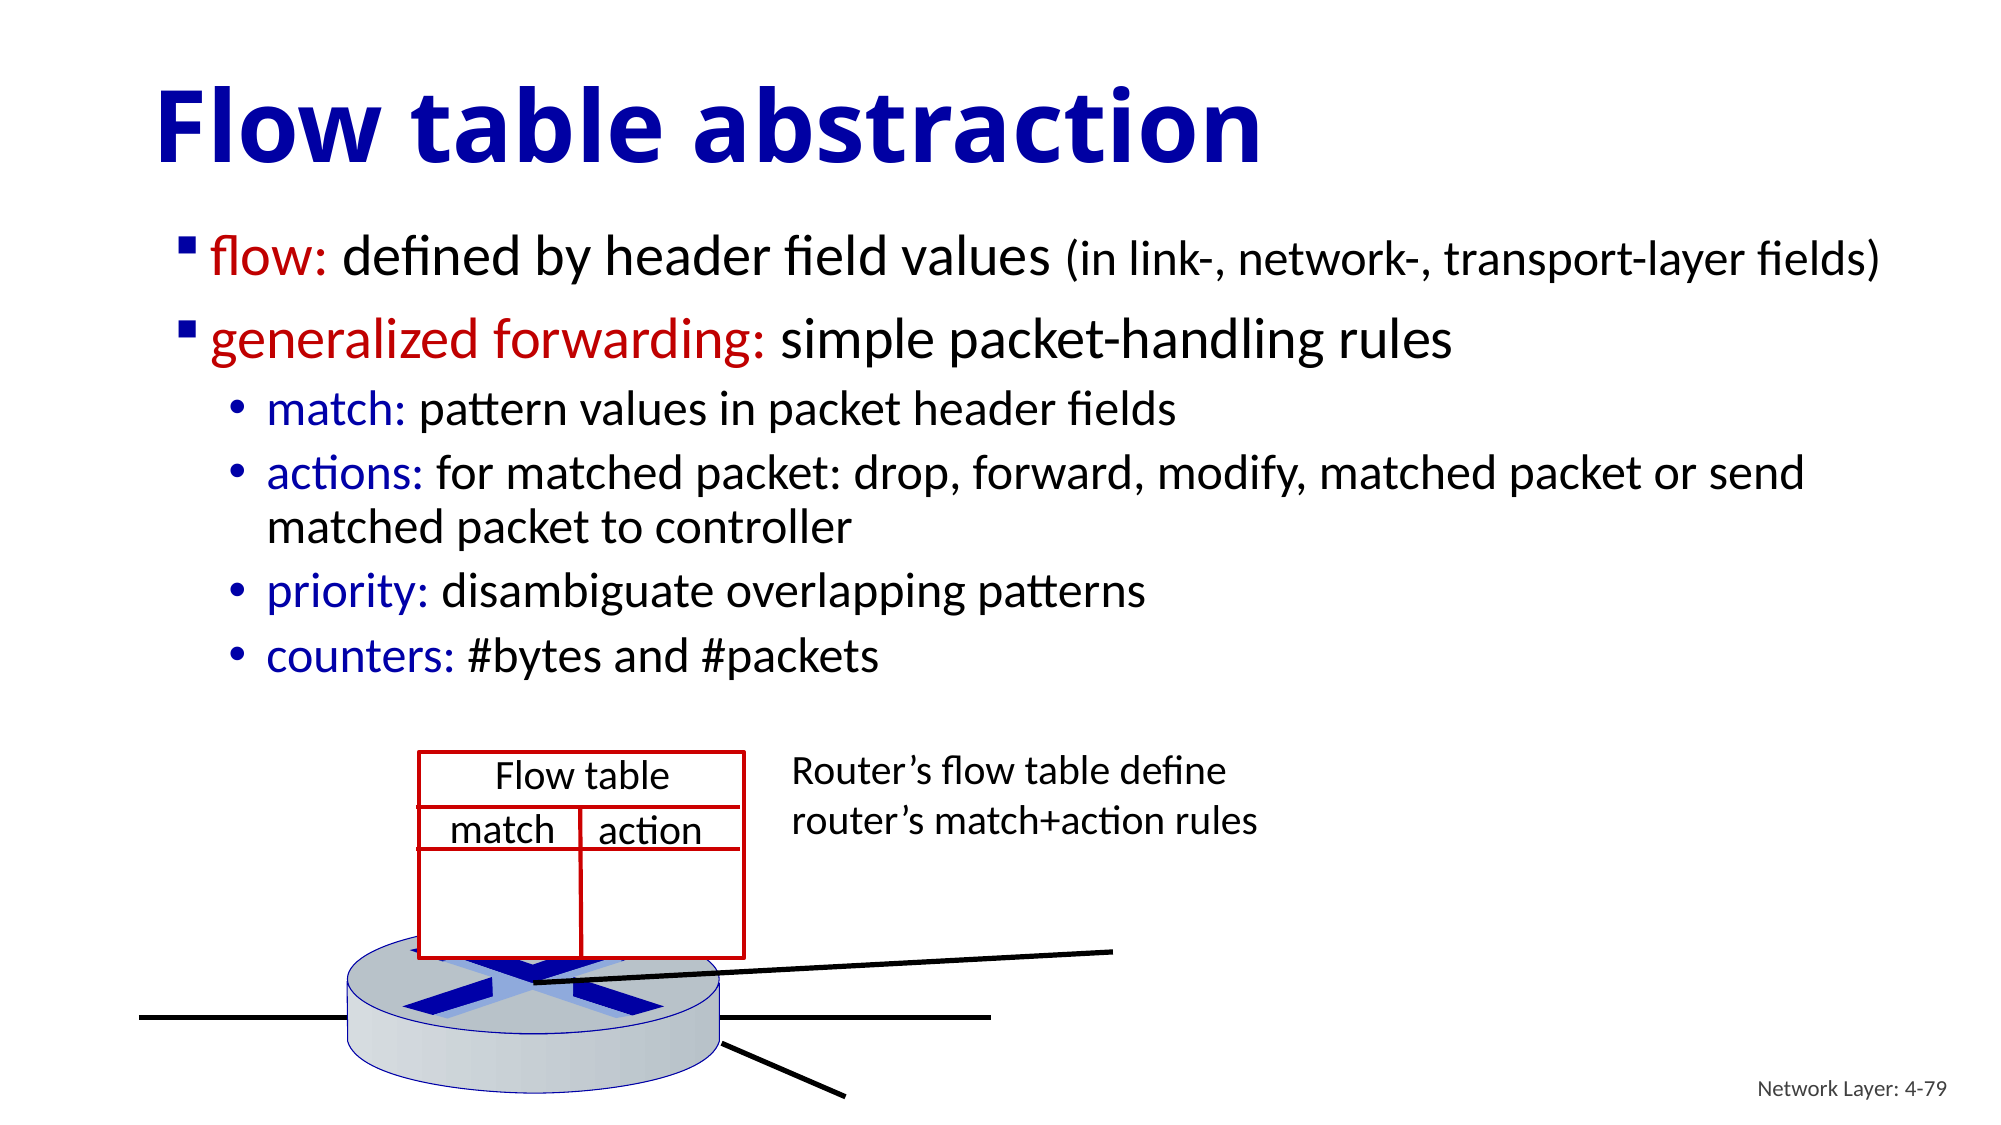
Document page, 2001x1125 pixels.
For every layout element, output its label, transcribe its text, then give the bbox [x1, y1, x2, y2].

title Flow table abstraction [137, 56, 1863, 204]
list flow: defined by header field values (in link-, network-, transport-layer fields) generalized forwarding: simple packet-handling rules match: pattern values in packet header fields actions: for matched packet: drop, forward, modify, matched packet or send matched packet to controller priority: disambiguate overlapping patterns counters: #bytes and #packets [137, 217, 1918, 718]
slide_number Network Layer: 4-79 [1512, 1056, 1963, 1117]
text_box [138, 735, 1328, 1097]
